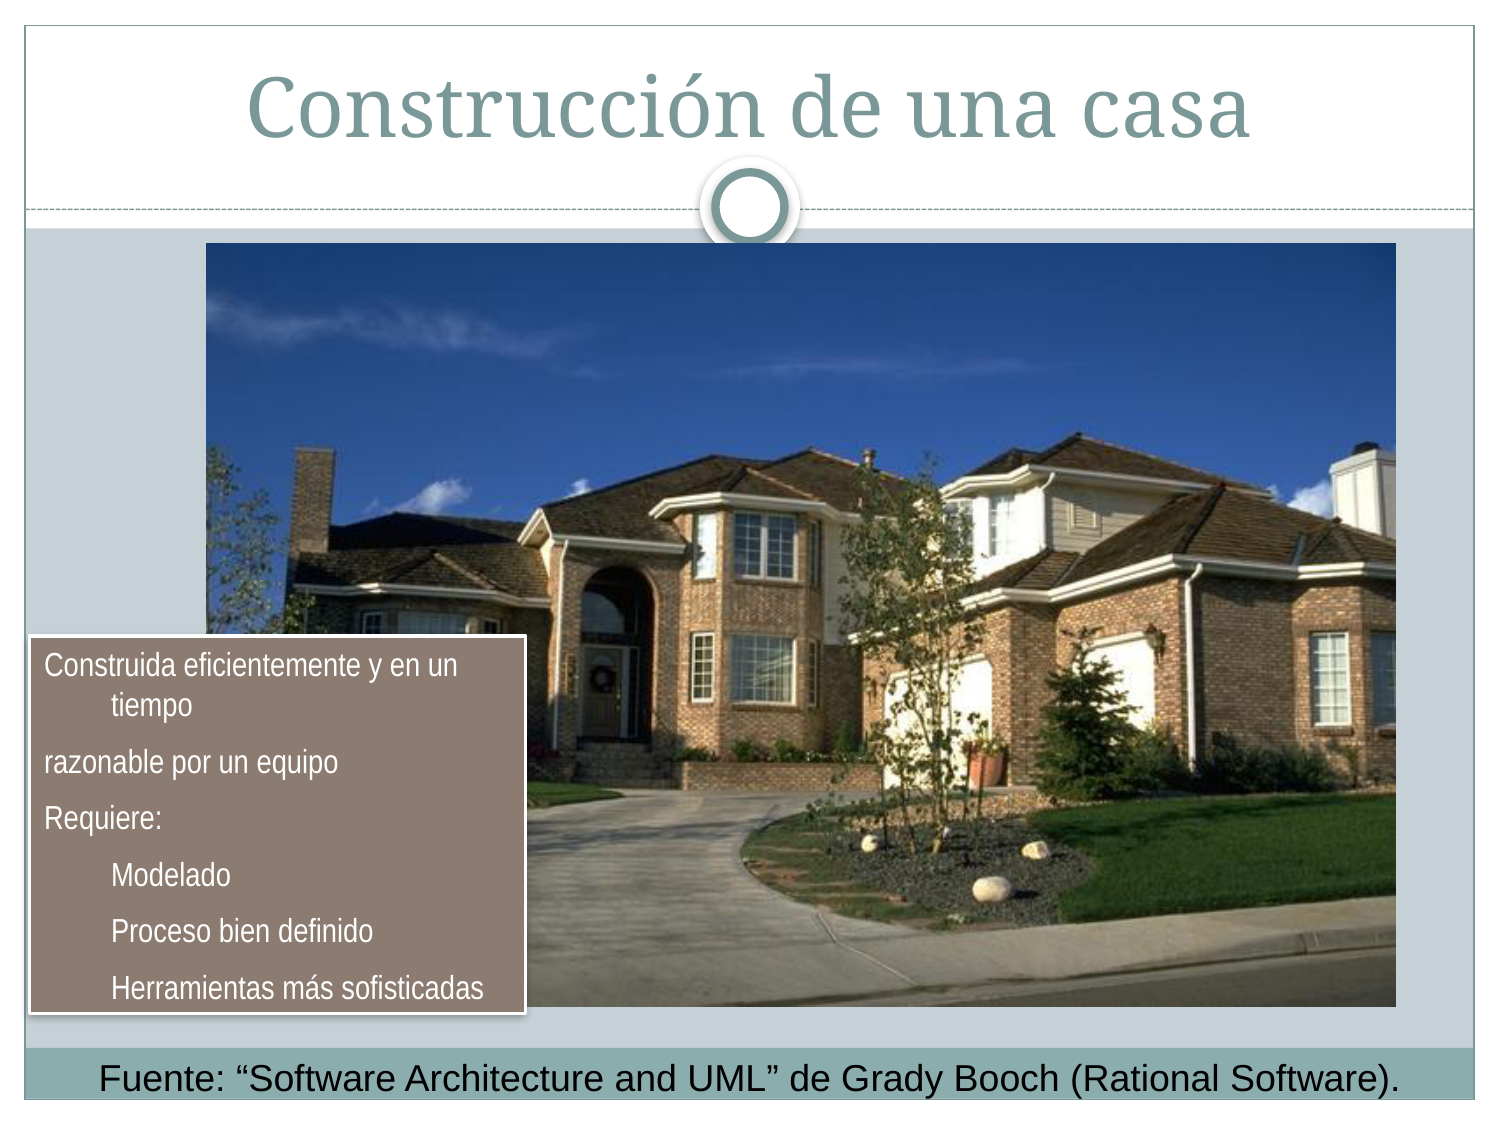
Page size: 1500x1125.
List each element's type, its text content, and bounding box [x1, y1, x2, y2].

title Construcción de una casa [49, 37, 1450, 162]
text_box Construida eficientemente y en un tiempo razonable por un equipo Requiere: Modelado Proceso bien definido Herramientas más sofisticadas [28, 634, 205, 1015]
picture [206, 243, 1396, 1007]
text_box Fuente: “Software Architecture and UML” de Grady Booch (Rational Software). [83, 1046, 1417, 1107]
